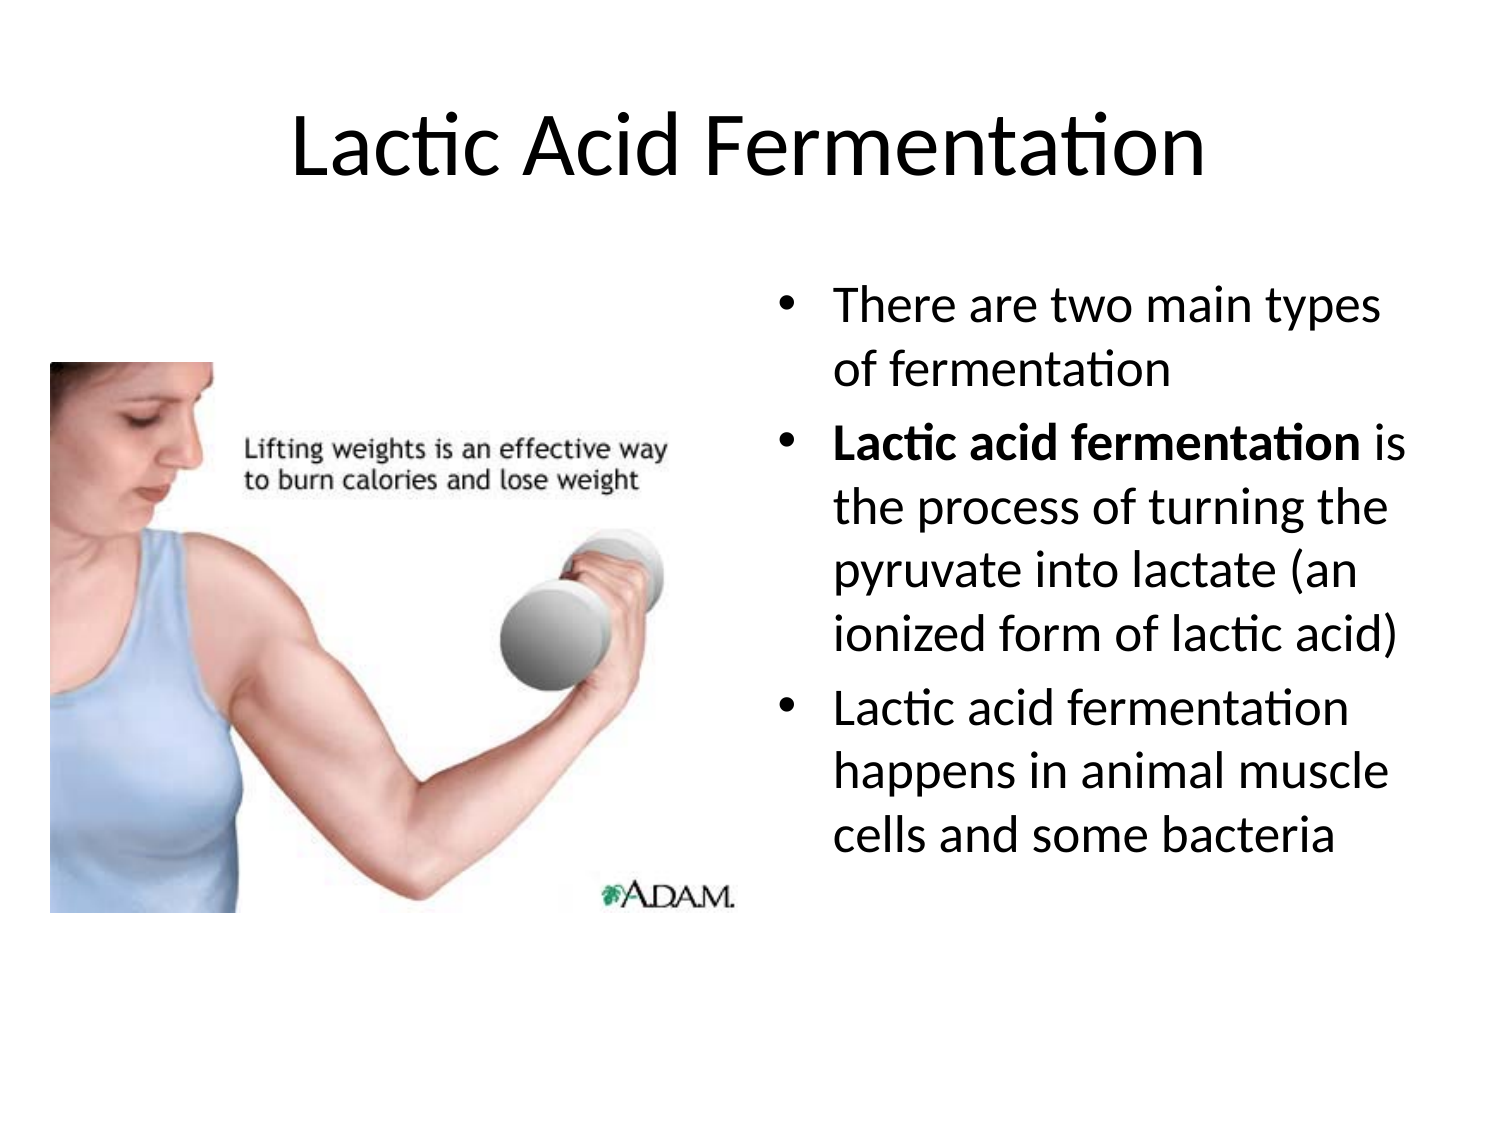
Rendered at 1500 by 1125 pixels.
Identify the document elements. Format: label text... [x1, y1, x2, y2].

list There are two main types of fermentation Lactic acid fermentation is the process of turning the pyruvate into lactate (an ionized form of lactic acid) Lactic acid fermentation happens in animal muscle cells and some bacteria [762, 262, 1425, 1005]
picture [49, 362, 738, 913]
title Lactic Acid Fermentation [75, 45, 1425, 233]
